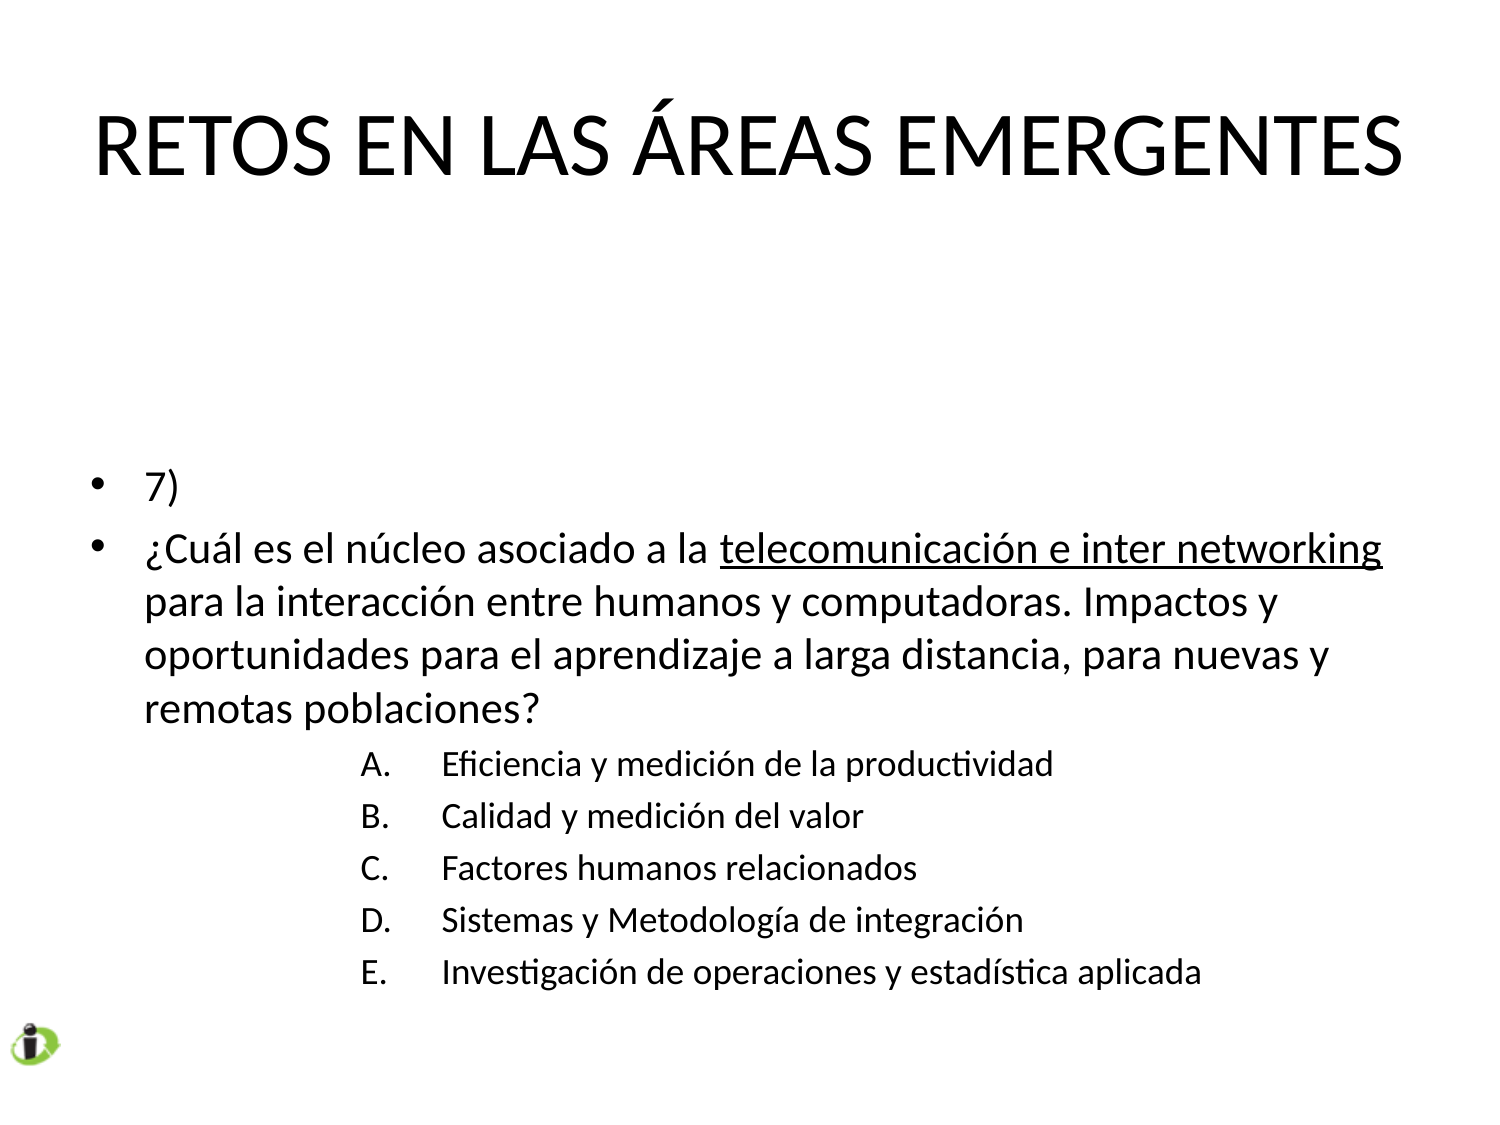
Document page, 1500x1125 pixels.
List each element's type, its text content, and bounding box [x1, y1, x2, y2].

title RETOS EN LAS ÁREAS EMERGENTES [75, 45, 1425, 233]
picture [10, 1020, 61, 1072]
list 7) ¿Cuál es el núcleo asociado a la telecomunicación e inter networking para la interacción entre humanos y computadoras. Impactos y oportunidades para el aprendizaje a larga distancia, para nuevas y remotas poblaciones? Eficiencia y medición de la productividad Calidad y medición del valor Factores humanos relacionados Sistemas y Metodología de integración Investigación de operaciones y estadística aplicada [75, 262, 1425, 1005]
